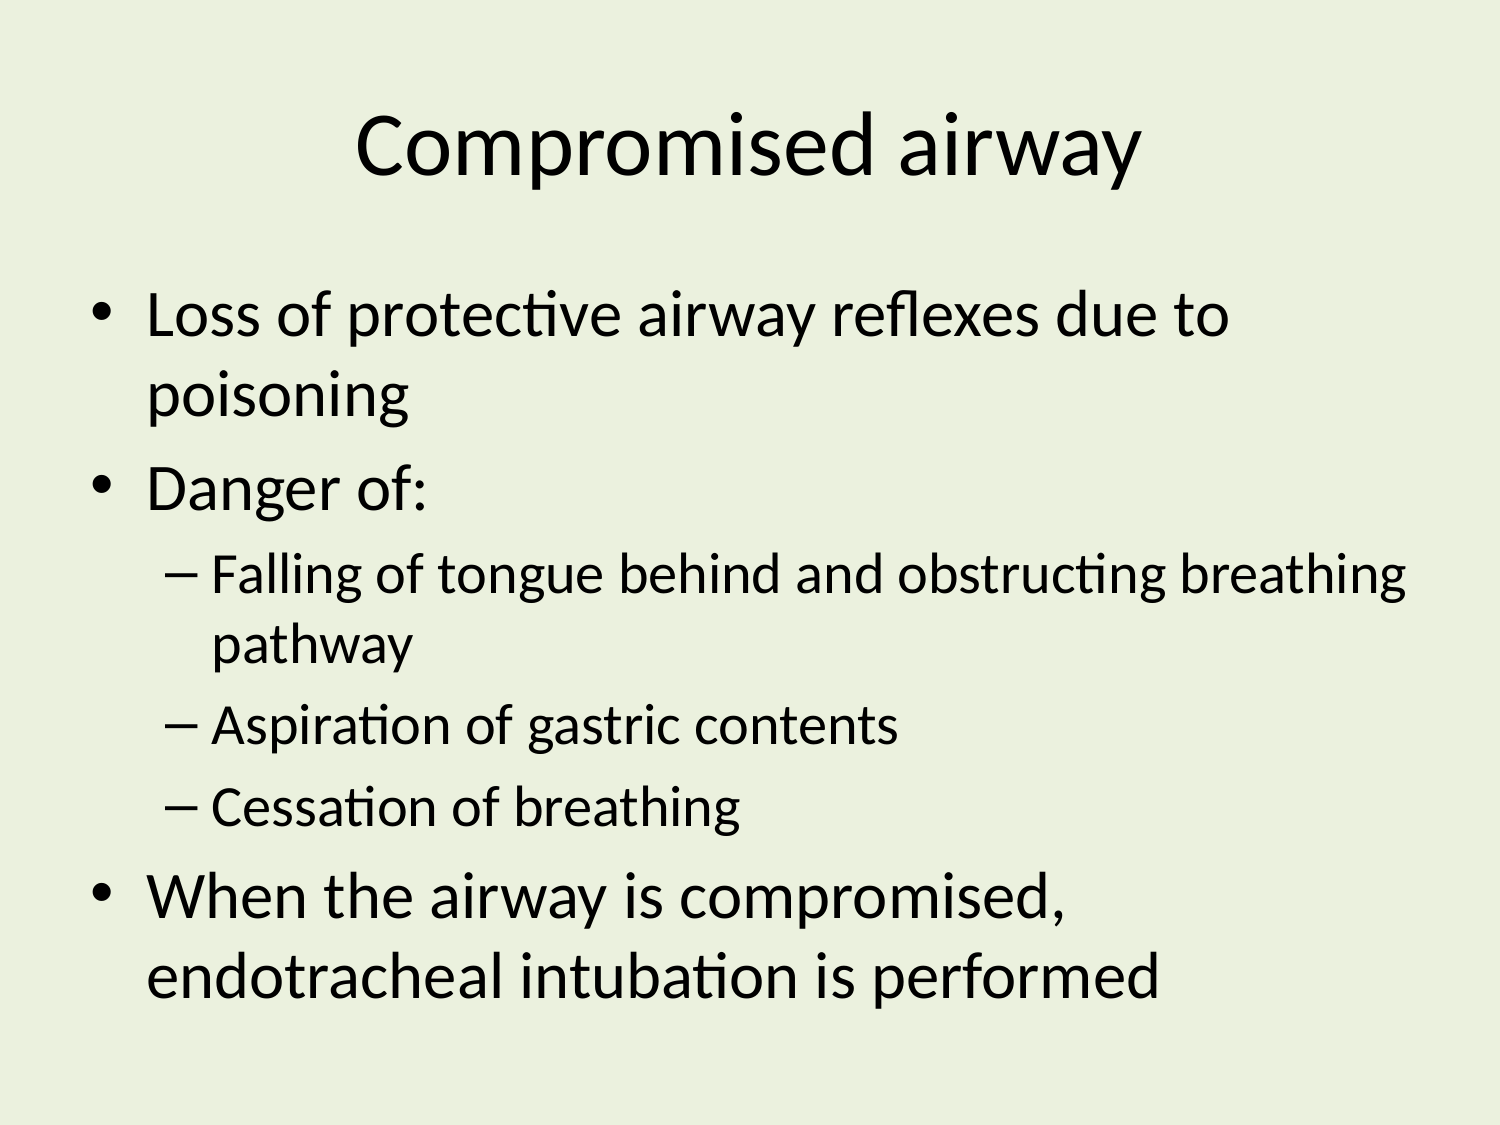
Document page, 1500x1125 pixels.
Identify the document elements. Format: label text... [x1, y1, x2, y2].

title Compromised airway [75, 45, 1425, 233]
list Loss of protective airway reflexes due to poisoning Danger of: Falling of tongue behind and obstructing breathing pathway Aspiration of gastric contents Cessation of breathing When the airway is compromised, endotracheal intubation is performed [75, 262, 1425, 1005]
